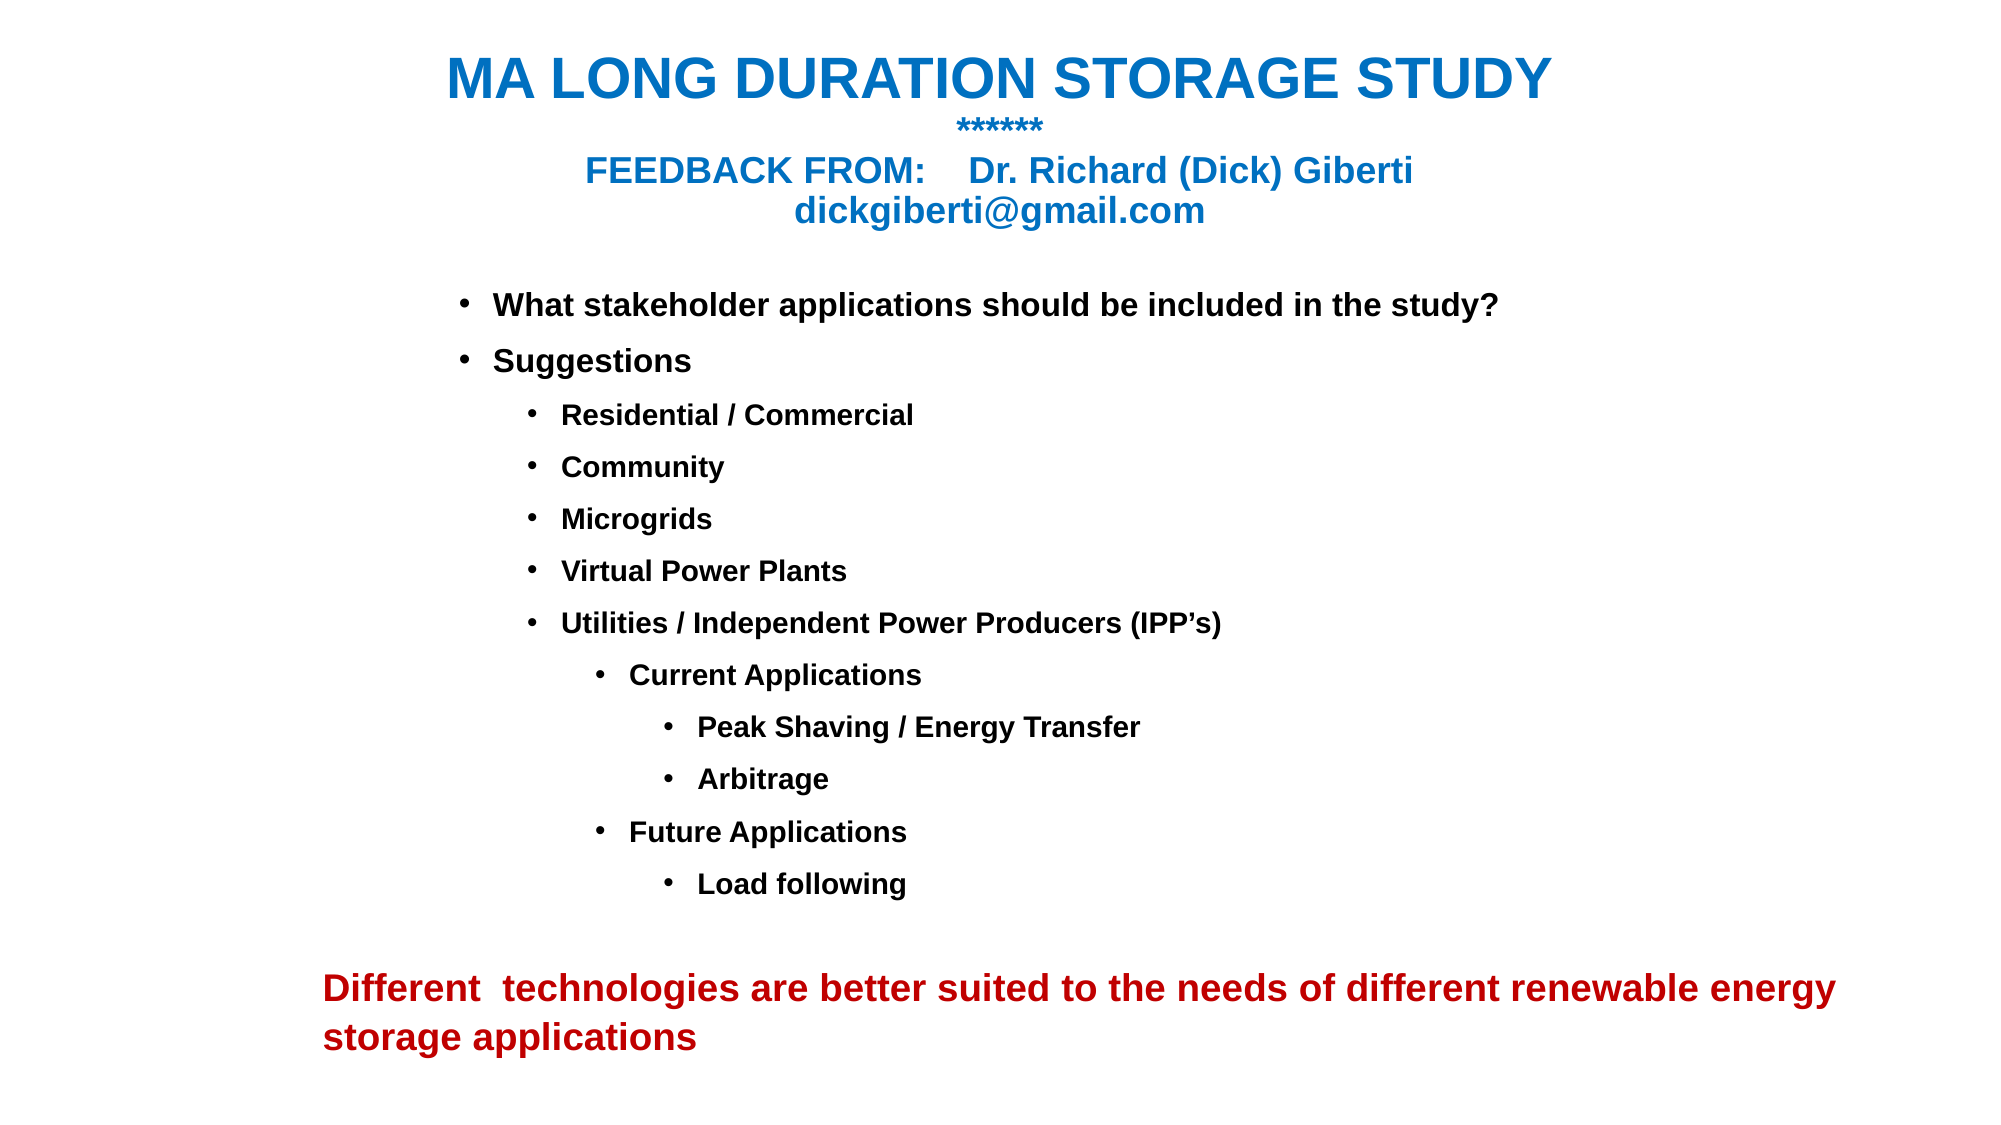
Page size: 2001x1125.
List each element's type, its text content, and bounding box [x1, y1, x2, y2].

list What stakeholder applications should be included in the study? Suggestions Residential / Commercial Community Microgrids Virtual Power Plants Utilities / Independent Power Producers (IPP’s) Current Applications Peak Shaving / Energy Transfer Arbitrage Future Applications Load following Different technologies are better suited to the needs of different renewable energy storage applications [137, 272, 1863, 1074]
title MA LONG DURATION STORAGE STUDY ****** FEEDBACK FROM: Dr. Richard (Dick) Giberti dickgiberti@gmail.com [137, 29, 1863, 251]
